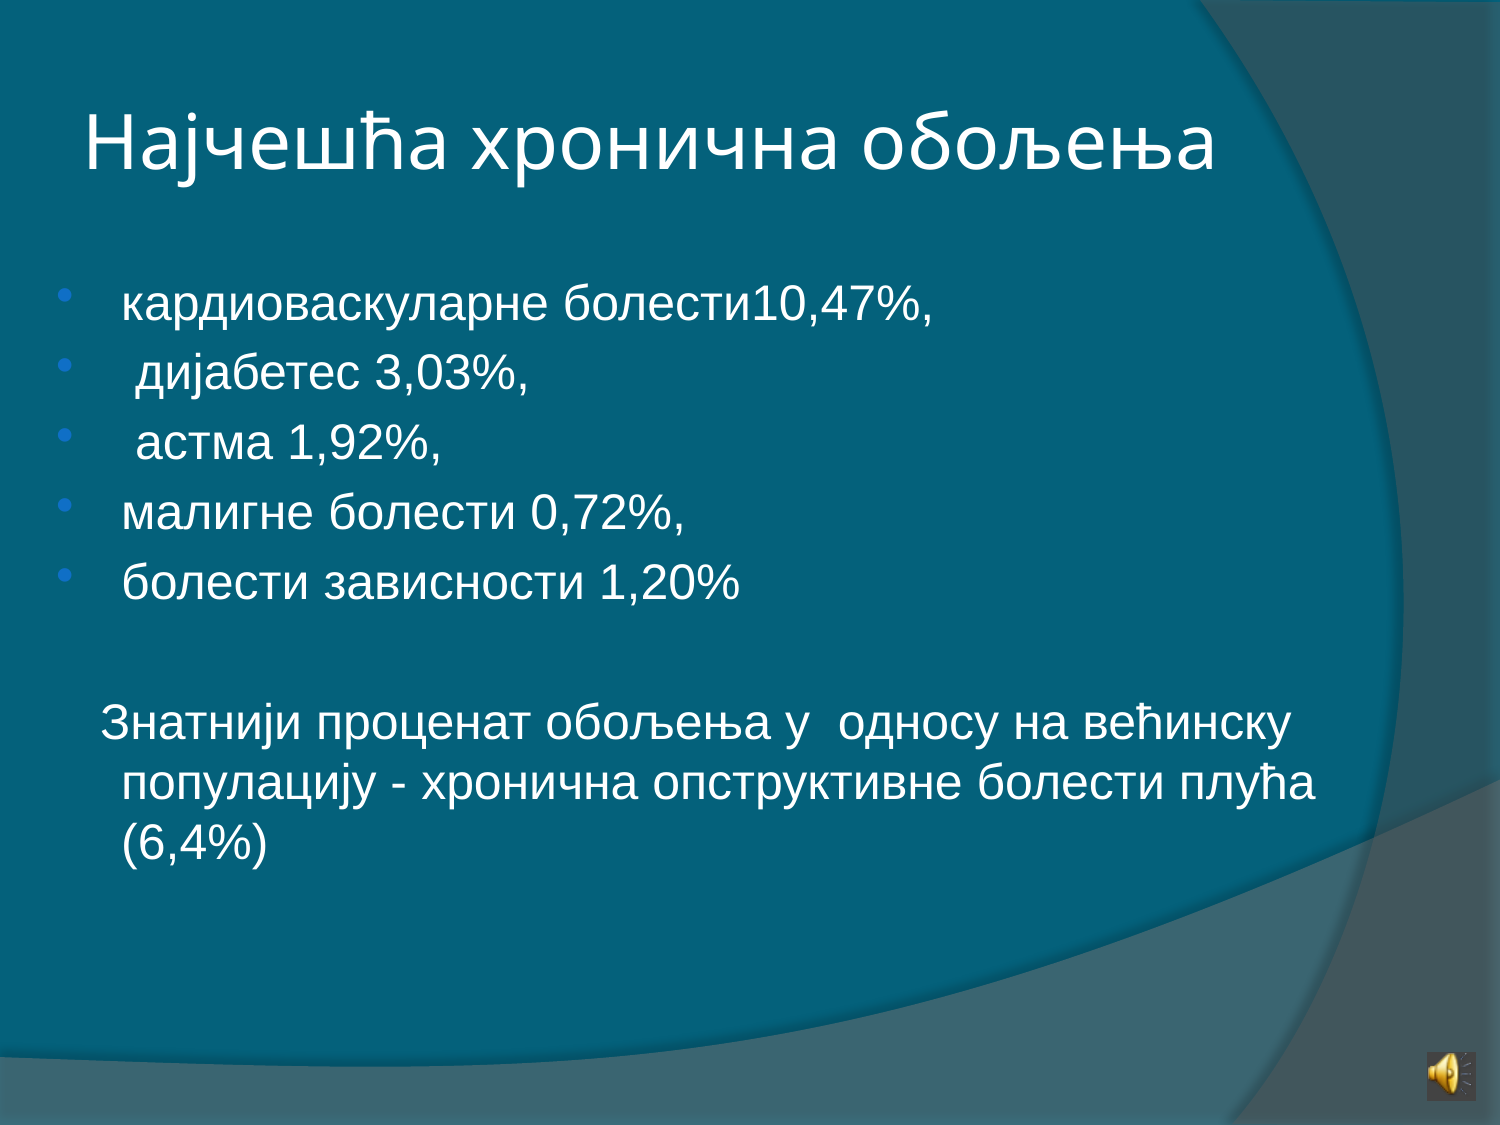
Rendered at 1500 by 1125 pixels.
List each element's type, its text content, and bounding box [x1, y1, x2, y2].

picture [1426, 1051, 1477, 1102]
list кардиоваскуларне болести10,47%, дијабетес 3,03%, астма 1,92%, малигне болести 0,72%, болести зависности 1,20% Знатнији проценат обољења у односу на већинску популацију - хронична опструктивне болести плућа (6,4%) [37, 262, 1350, 1005]
title Најчешћа хронична обољења [75, 45, 1300, 233]
